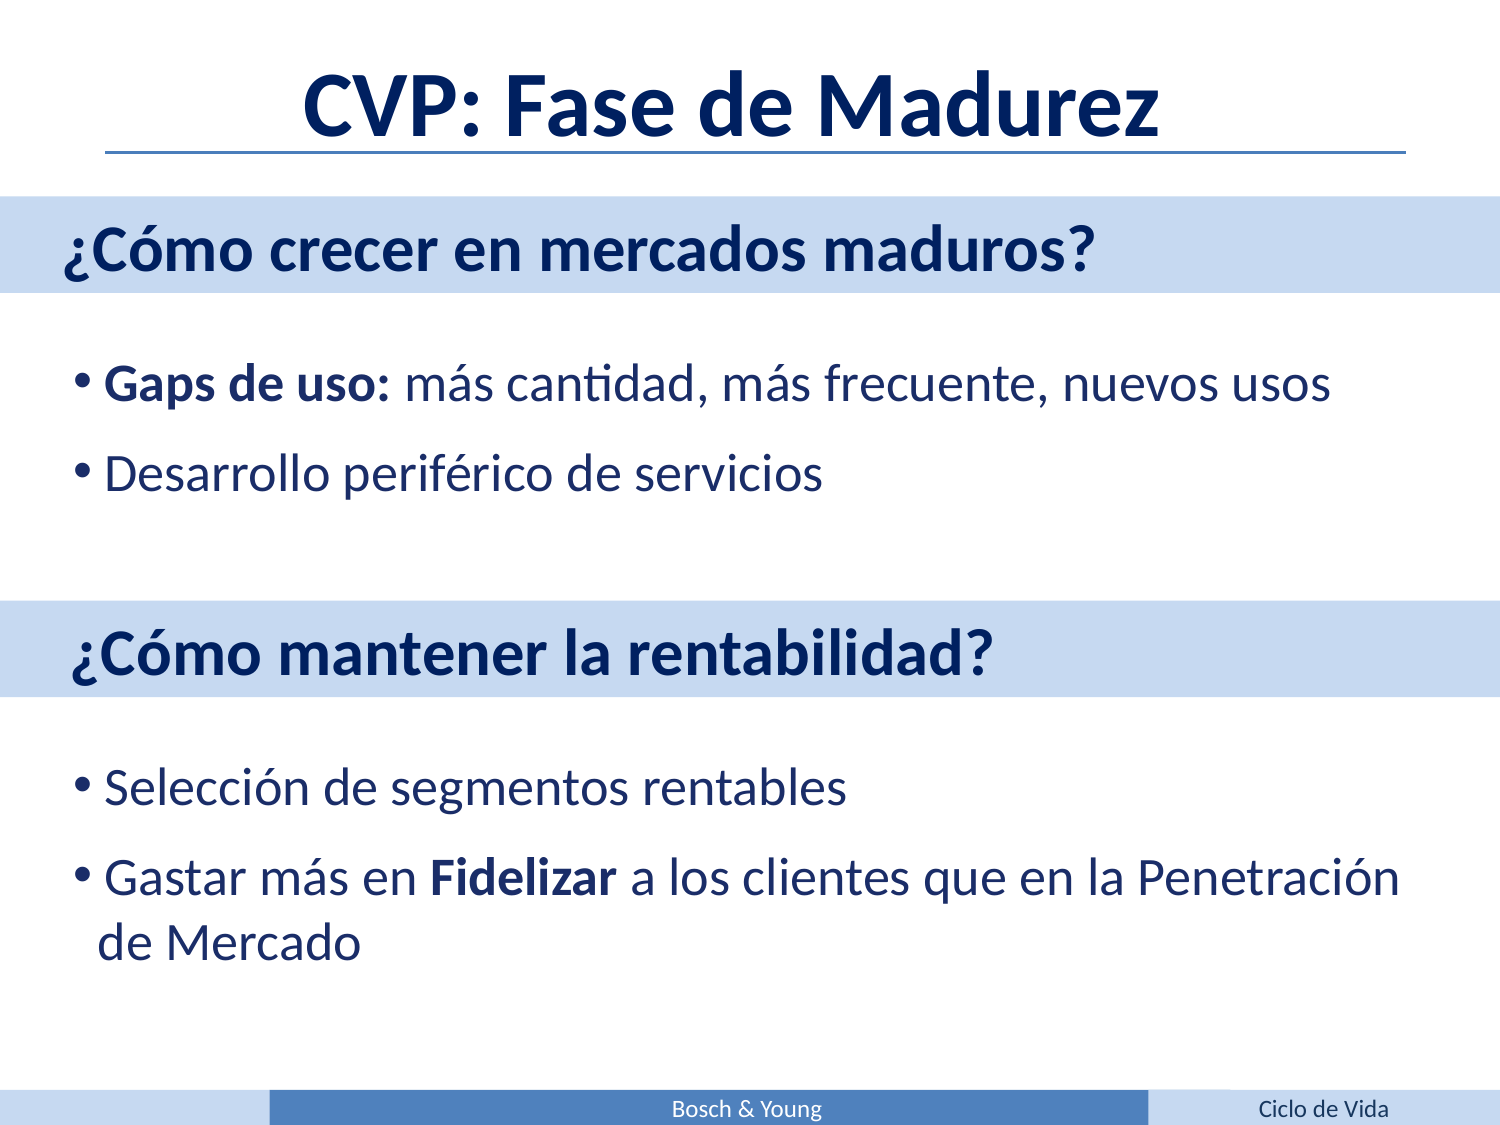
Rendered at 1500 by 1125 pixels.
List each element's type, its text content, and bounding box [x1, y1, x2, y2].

text_box Bosch & Young [272, 1088, 1146, 1125]
text_box Ciclo de Vida [1146, 1088, 1500, 1125]
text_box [0, 600, 1500, 698]
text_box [0, 196, 1500, 294]
text_box Gaps de uso: más cantidad, más frecuente, nuevos usos Desarrollo periférico de servicios [58, 339, 1442, 510]
text_box CVP: Fase de Madurez [46, 35, 1418, 163]
text_box [0, 1088, 272, 1125]
text_box Selección de segmentos rentables Gastar más en Fidelizar a los clientes que en la Penetración de Mercado [58, 744, 1442, 979]
